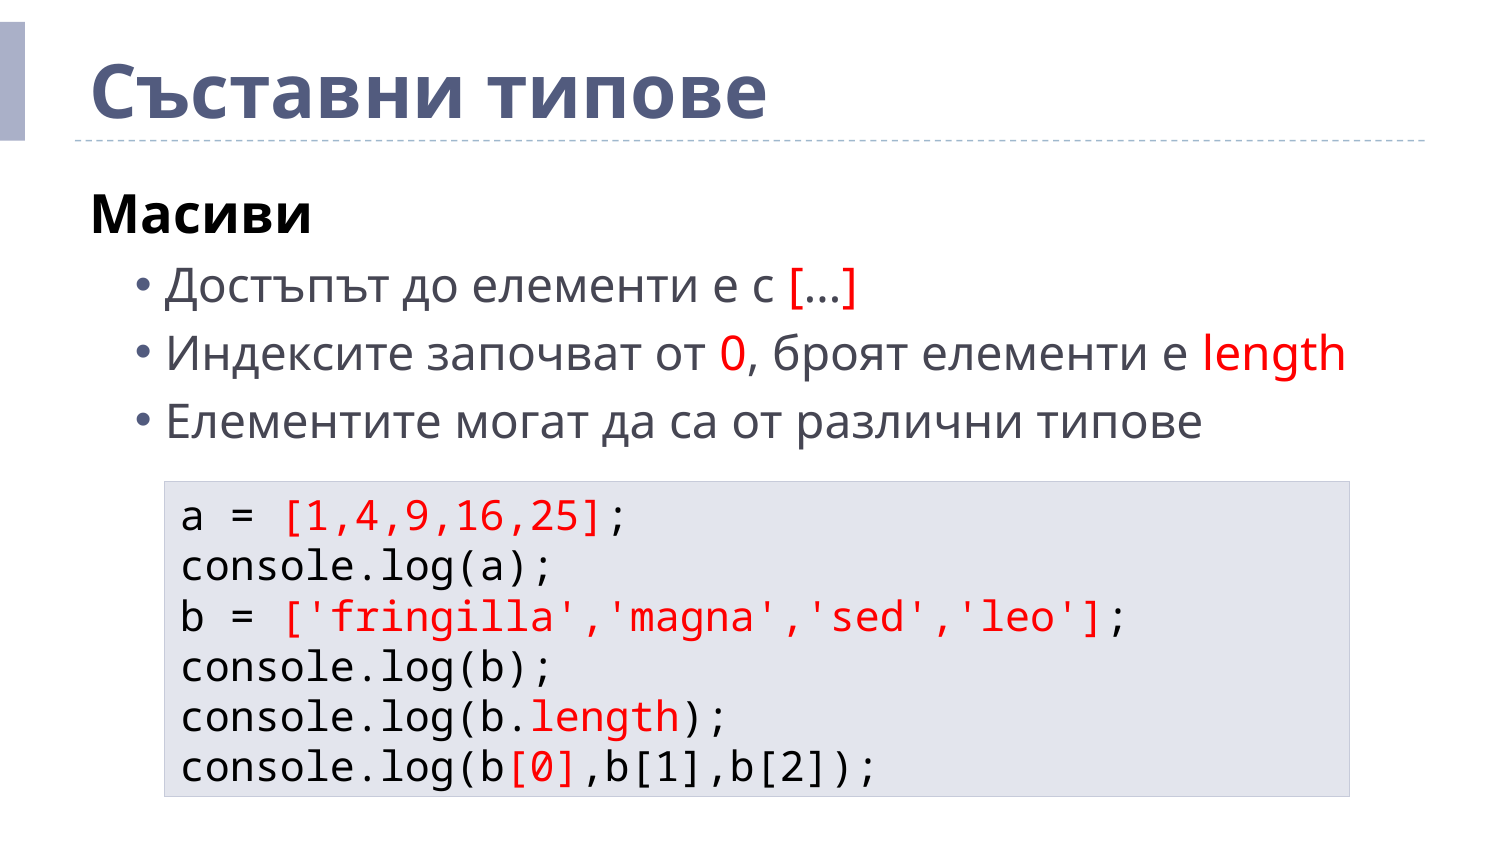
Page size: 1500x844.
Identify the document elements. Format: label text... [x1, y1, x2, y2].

title Съставни типове [75, 18, 1475, 141]
text_box a = [1,4,9,16,25]; console.log(a); b = ['fringilla','magna','sed','leo']; console.log(b); console.log(b.length); console.log(b[0],b[1],b[2]); [164, 481, 1350, 797]
list Масиви Достъпът до елементи е с […] Индексите започват от 0, броят елементи е length Елементите могат да са от различни типове [75, 171, 1475, 835]
